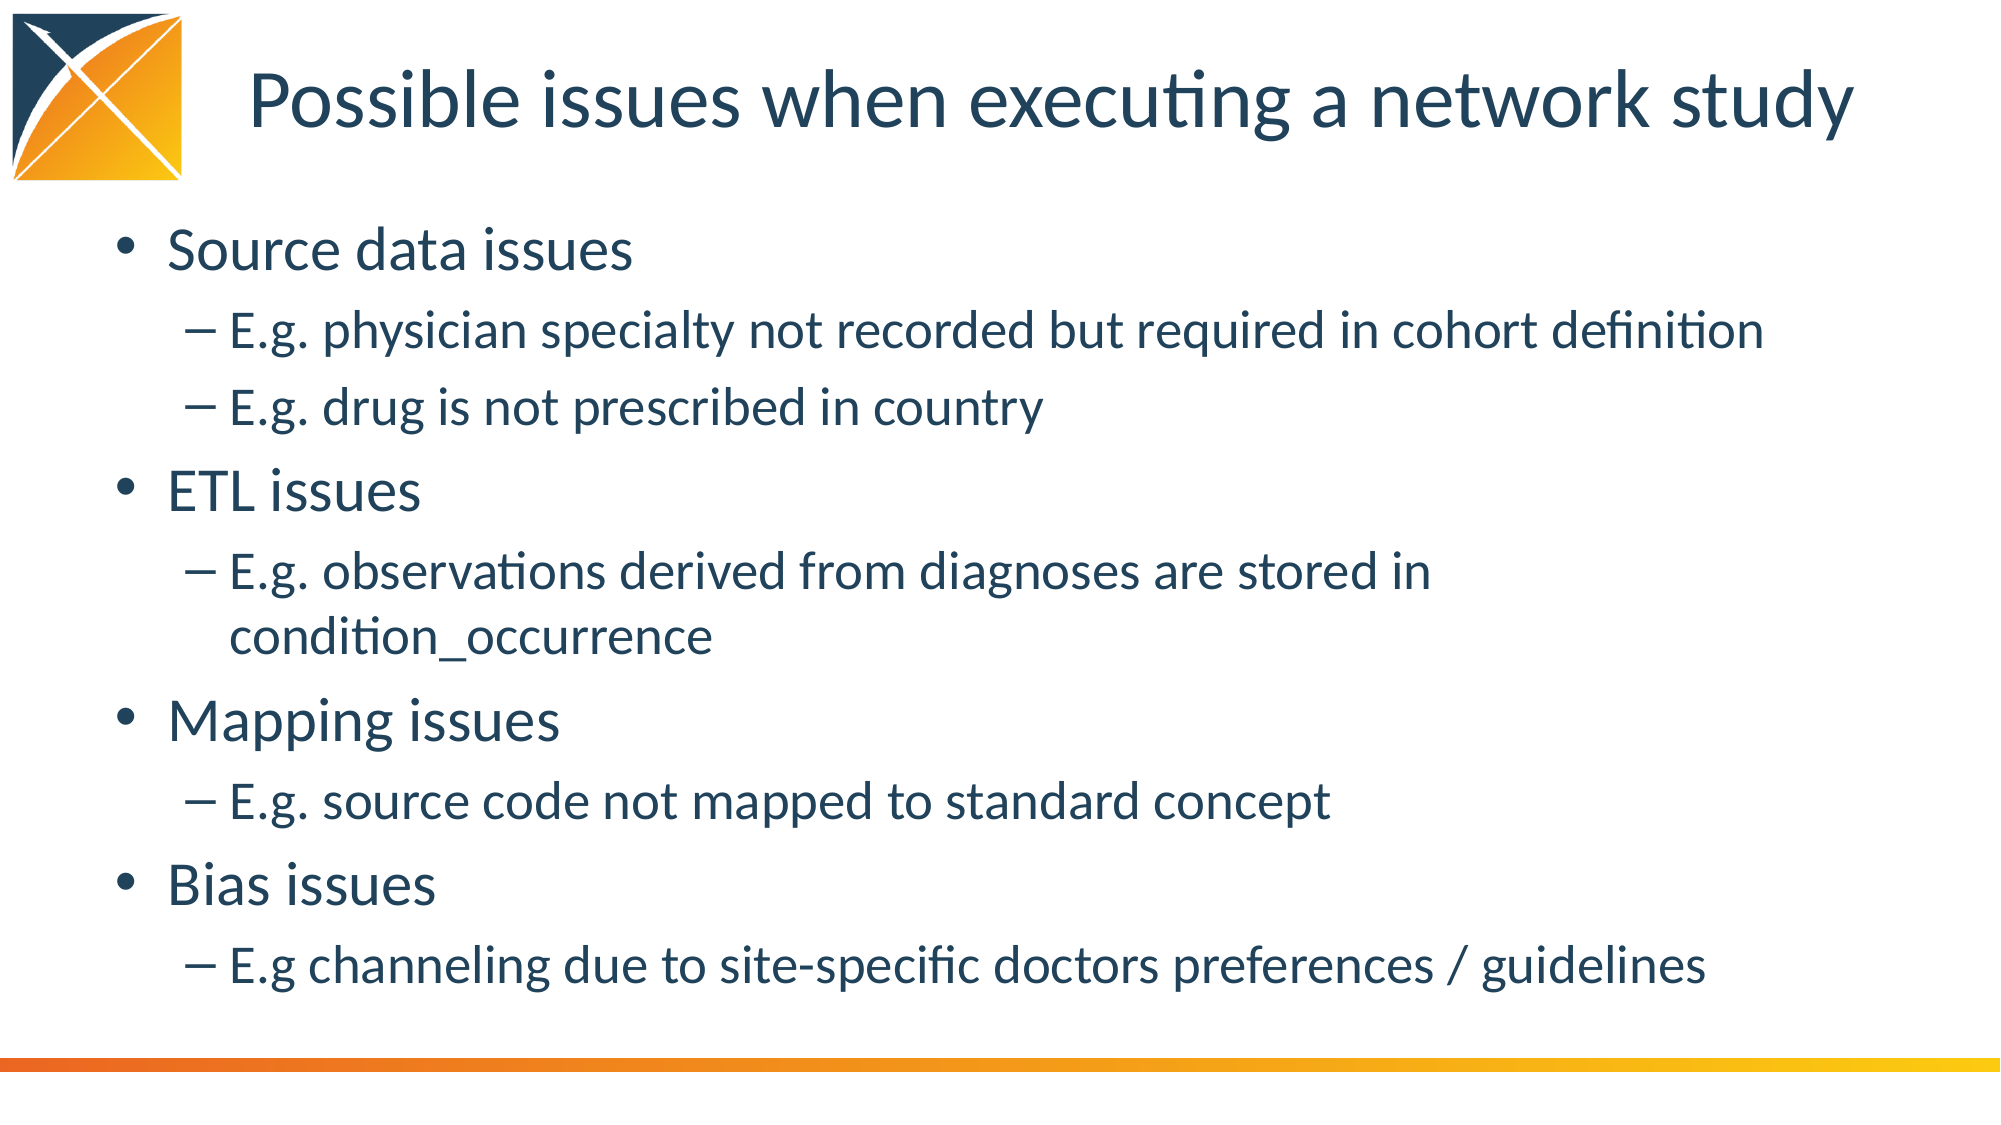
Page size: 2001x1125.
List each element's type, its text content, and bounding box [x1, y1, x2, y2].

picture [0, 0, 206, 200]
list Source data issues E.g. physician specialty not recorded but required in cohort definition E.g. drug is not prescribed in country ETL issues E.g. observations derived from diagnoses are stored in condition_occurrence Mapping issues E.g. source code not mapped to standard concept Bias issues E.g channeling due to site-specific doctors preferences / guidelines [99, 200, 1900, 1005]
title Possible issues when executing a network study [205, 24, 1900, 163]
